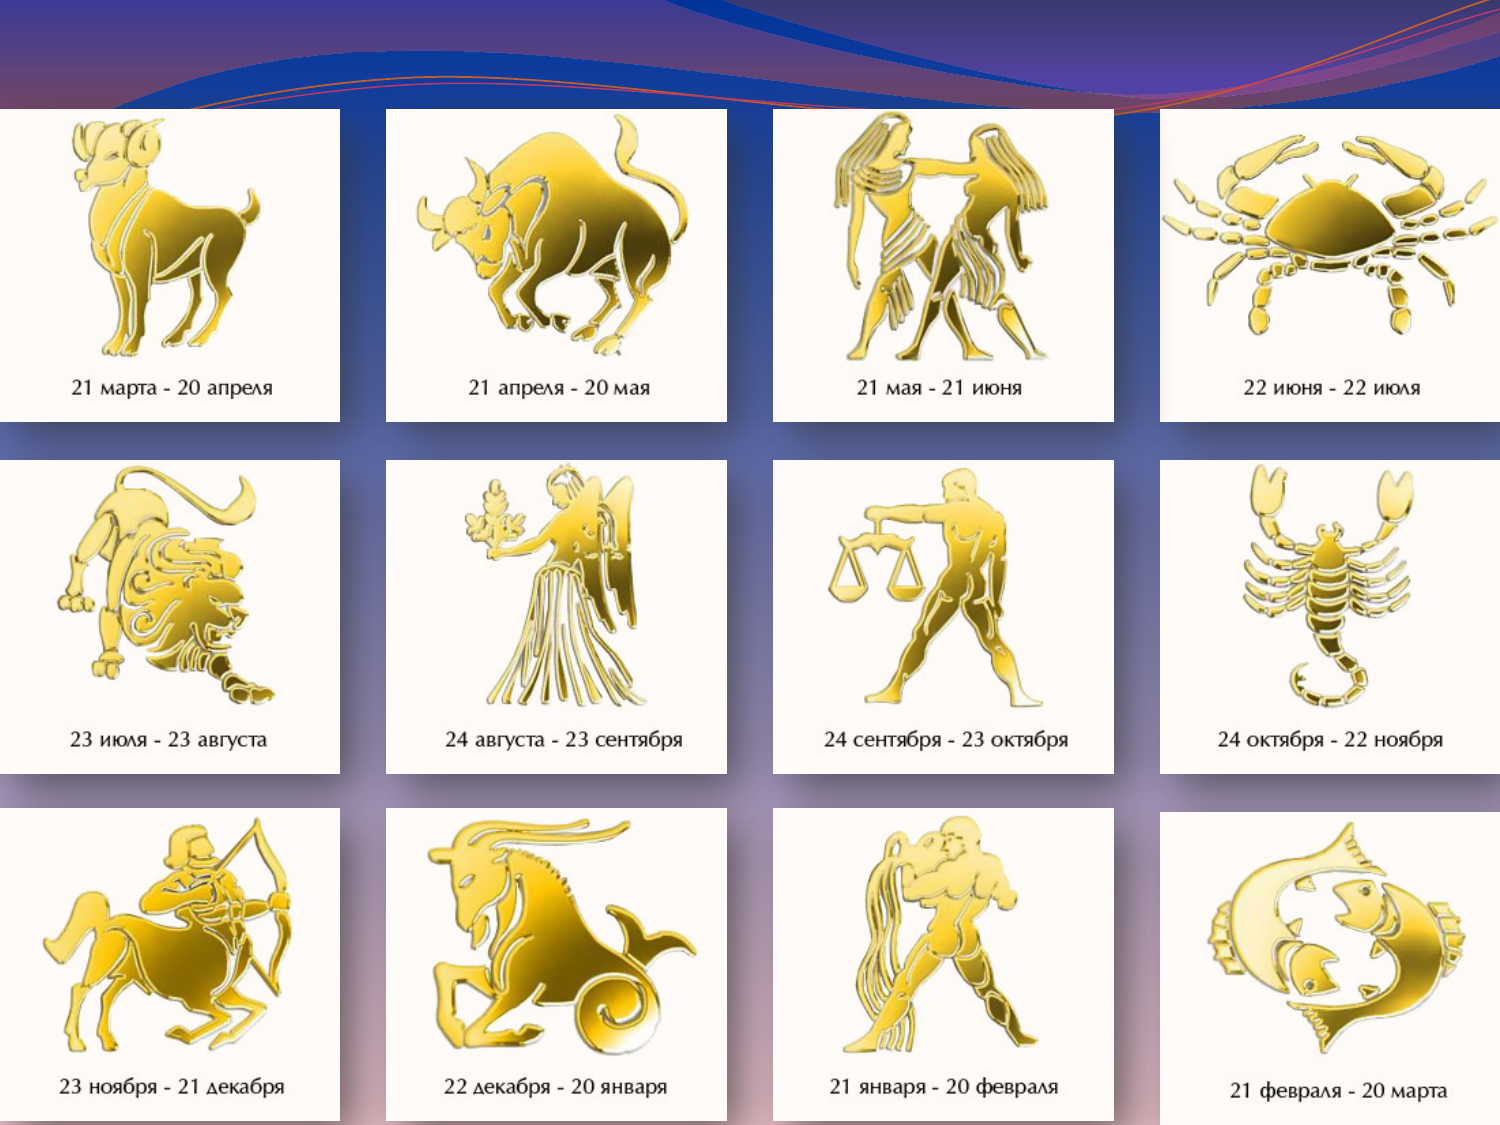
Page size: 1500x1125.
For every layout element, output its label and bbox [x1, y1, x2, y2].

picture [0, 808, 340, 1122]
picture [1159, 812, 1500, 1125]
picture [1159, 109, 1500, 423]
picture [386, 808, 727, 1122]
picture [773, 808, 1114, 1122]
picture [0, 109, 340, 423]
picture [773, 109, 1114, 423]
picture [386, 109, 727, 423]
picture [386, 460, 727, 774]
picture [0, 460, 340, 774]
picture [773, 460, 1114, 774]
picture [1159, 460, 1500, 774]
